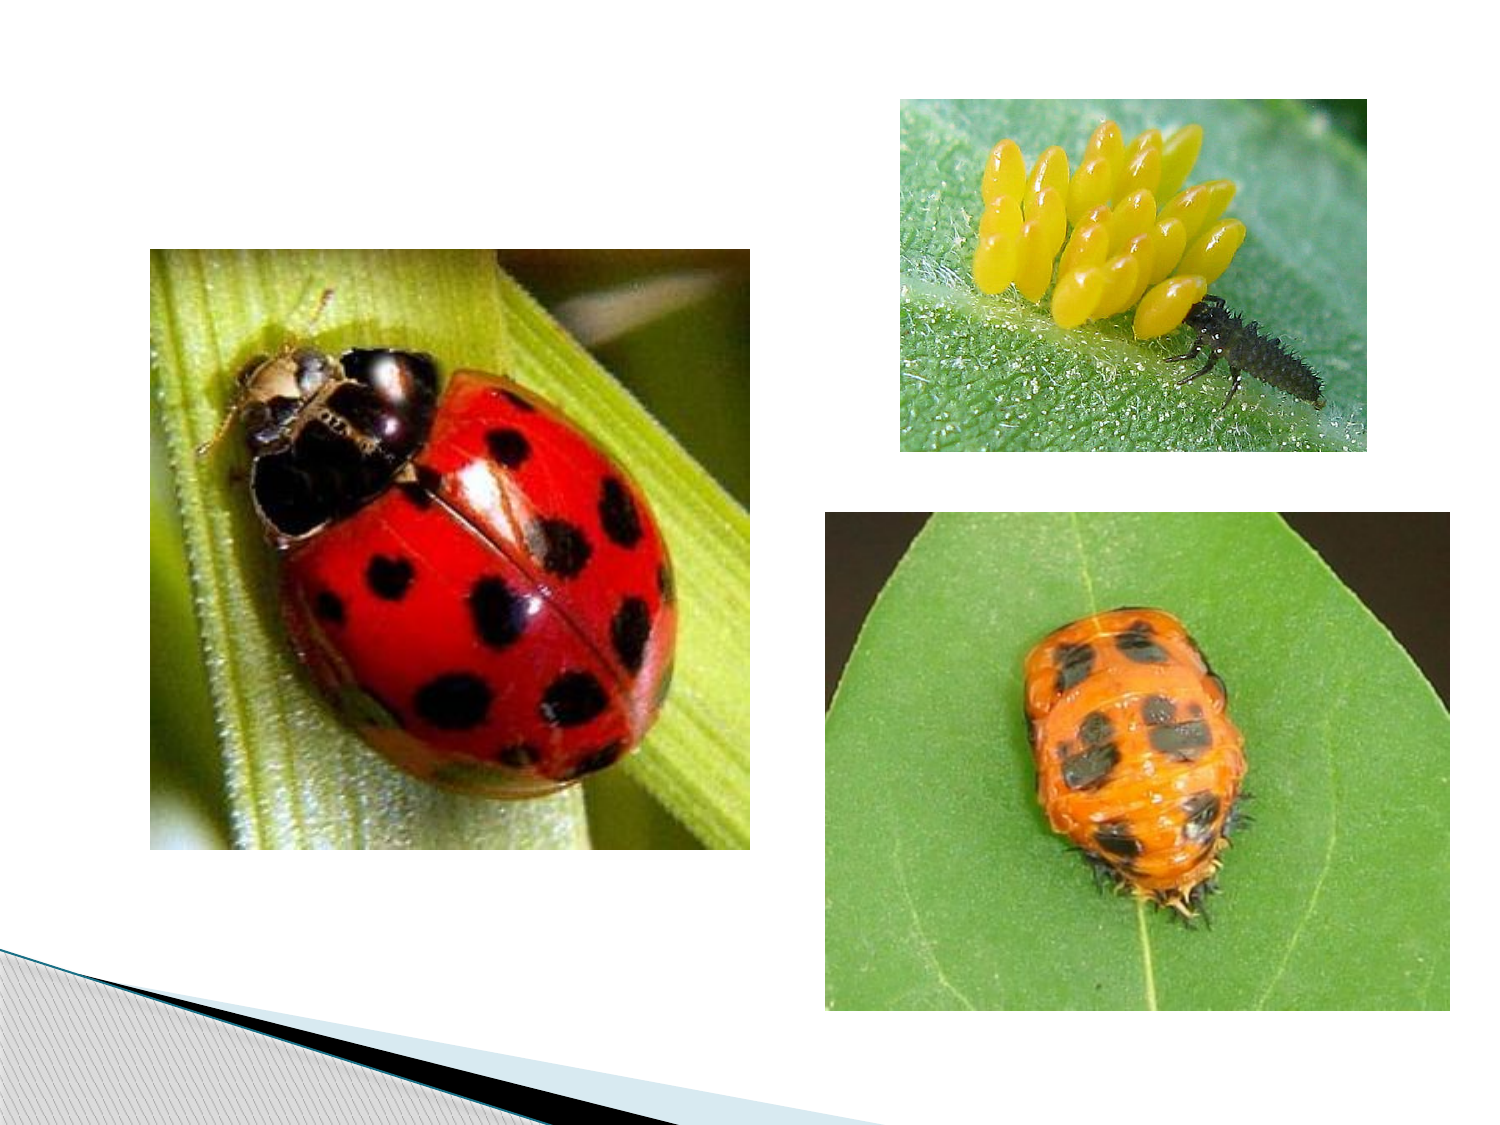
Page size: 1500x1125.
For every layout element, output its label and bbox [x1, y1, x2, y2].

list [149, 249, 751, 851]
picture [899, 99, 1367, 452]
picture [824, 512, 1451, 1012]
